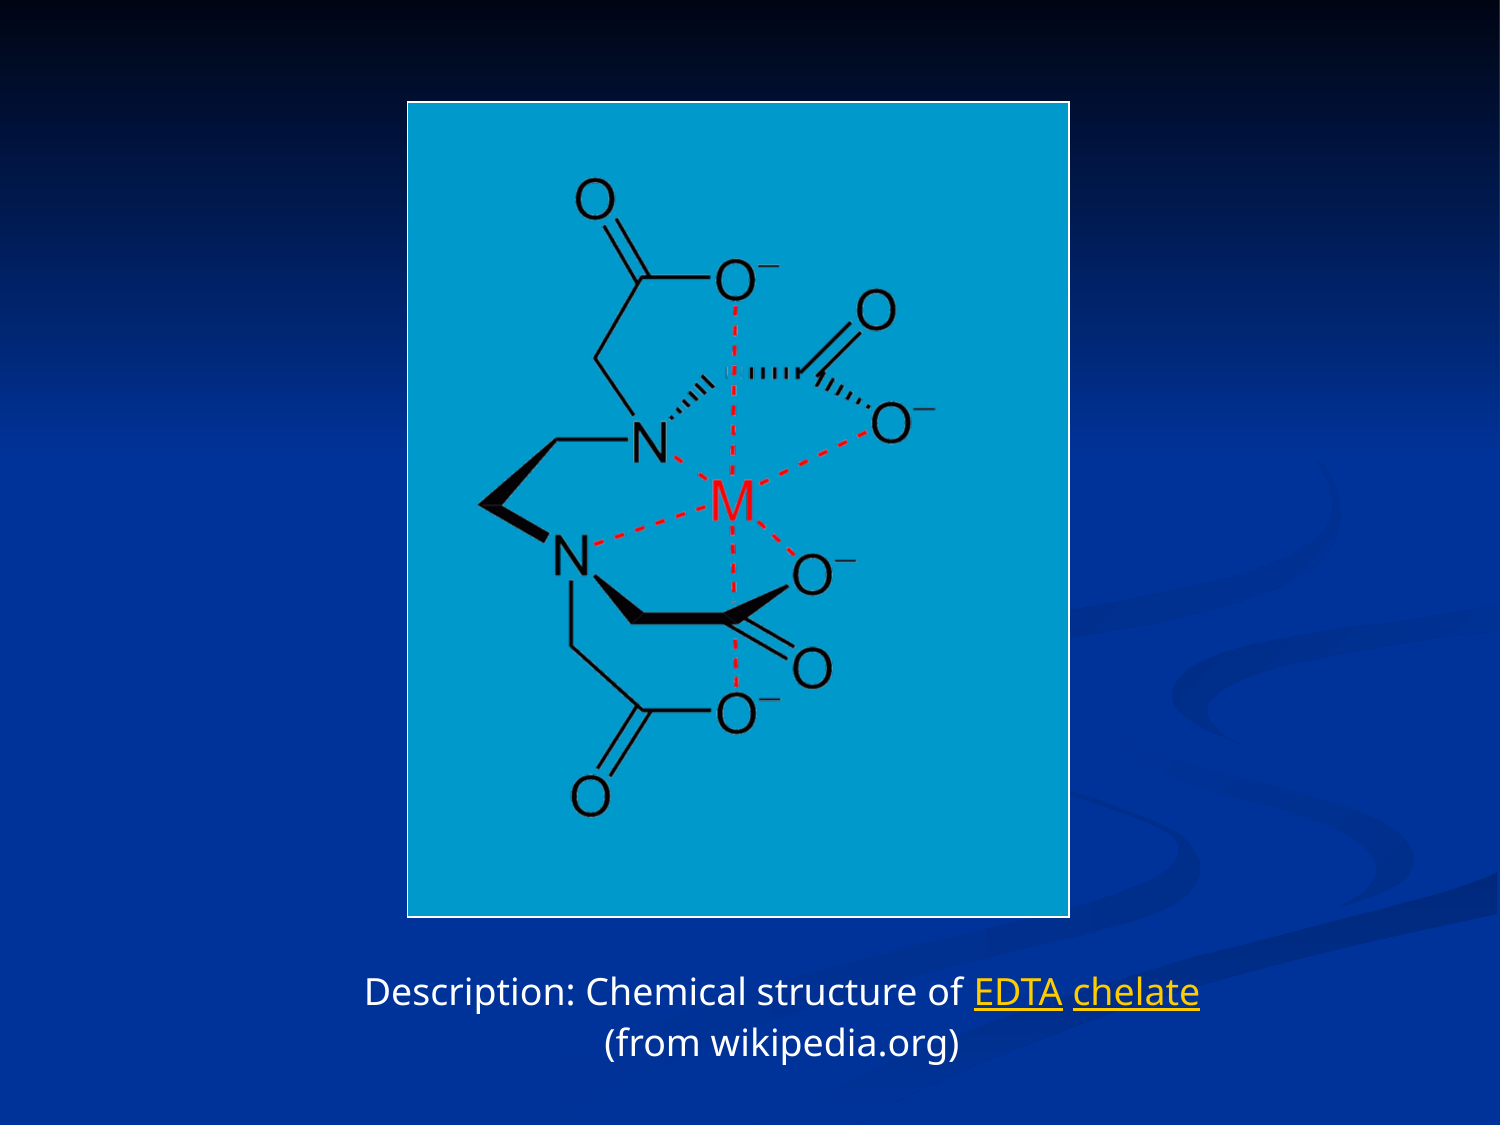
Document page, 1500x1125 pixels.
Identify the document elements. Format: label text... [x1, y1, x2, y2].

text_box Description: Chemical structure of EDTA chelate (from wikipedia.org) [348, 915, 1216, 1064]
text_box [407, 101, 1069, 915]
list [466, 160, 947, 827]
